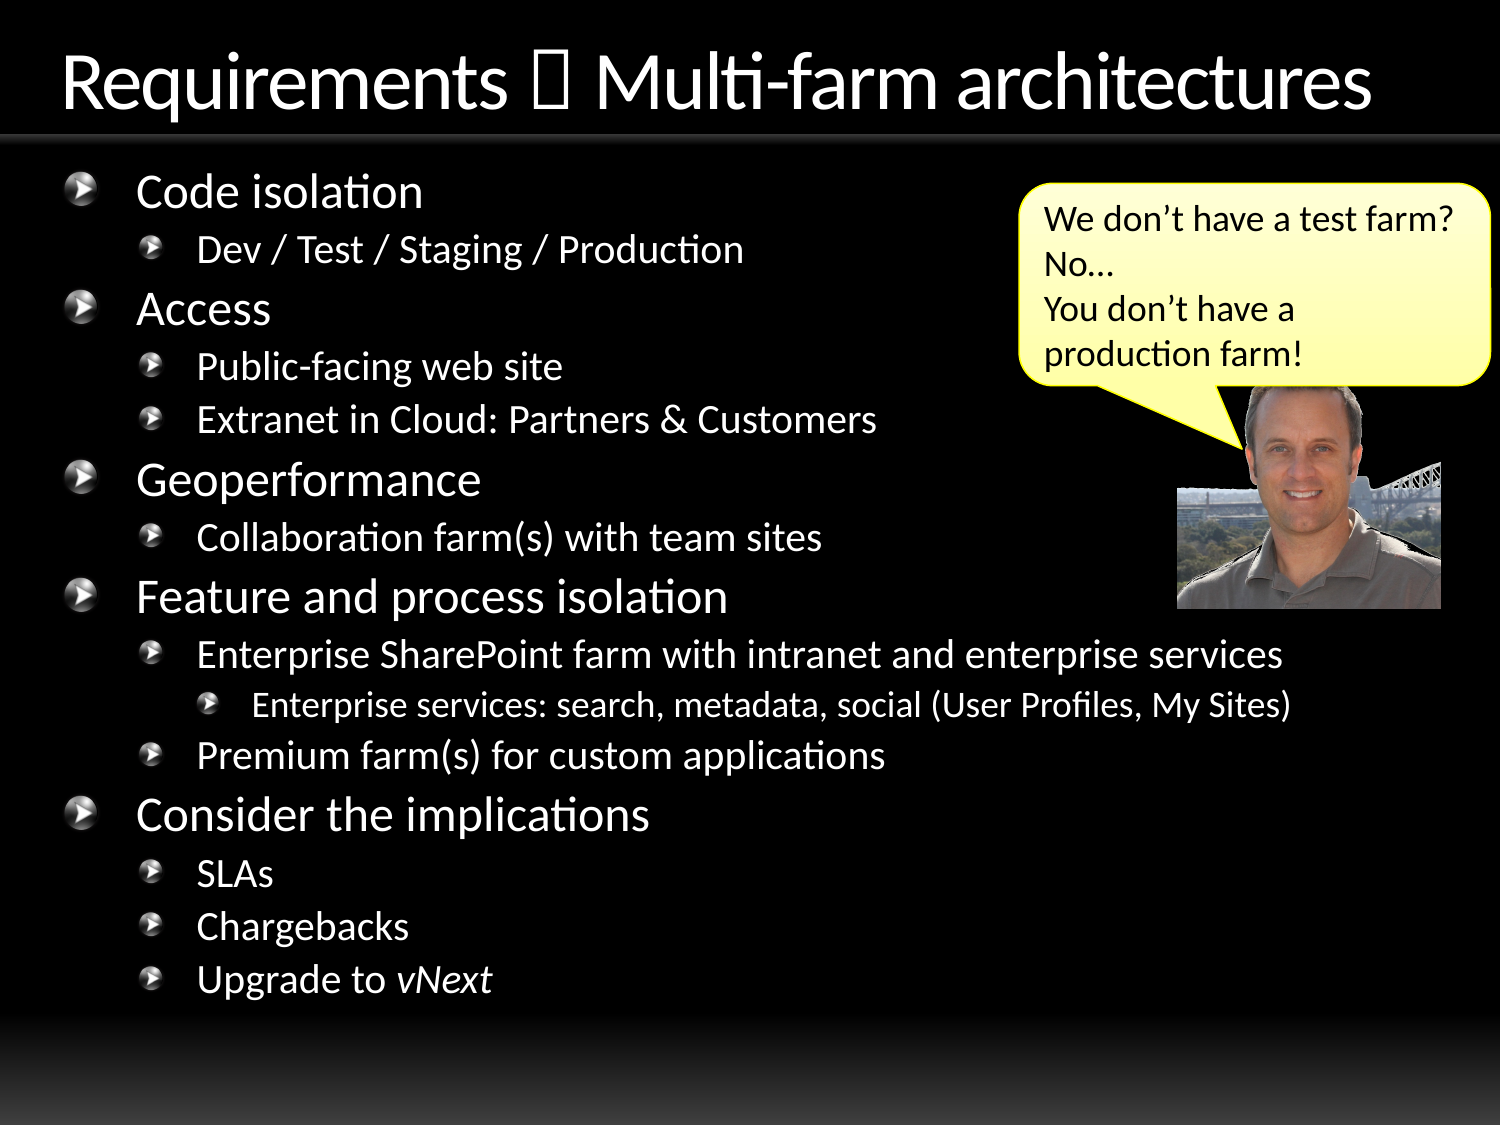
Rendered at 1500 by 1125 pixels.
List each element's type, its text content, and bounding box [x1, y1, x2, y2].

picture [60, 573, 102, 616]
picture [136, 403, 166, 433]
picture [60, 455, 102, 498]
picture [136, 739, 166, 769]
picture [136, 232, 166, 262]
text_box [1018, 182, 1491, 609]
picture [136, 963, 166, 993]
list Code isolation Dev / Test / Staging / Production Access Public-facing web site Extranet in Cloud: Partners & Customers Geoperformance Collaboration farm(s) with team sites Feature and process isolation Enterprise SharePoint farm with intranet and enterprise services Enterprise services: search, metadata, social (User Profiles, My Sites) Premium farm(s) for custom applications Consider the implications SLAs Chargebacks Upgrade to vNext [60, 164, 1440, 431]
picture [136, 349, 166, 380]
picture [60, 167, 102, 210]
title Requirements  Multi-farm architectures [60, 37, 1440, 129]
picture [136, 856, 166, 886]
picture [136, 637, 166, 667]
picture [60, 285, 102, 328]
picture [194, 689, 222, 717]
picture [136, 520, 166, 550]
picture [136, 909, 166, 939]
picture [60, 791, 102, 834]
